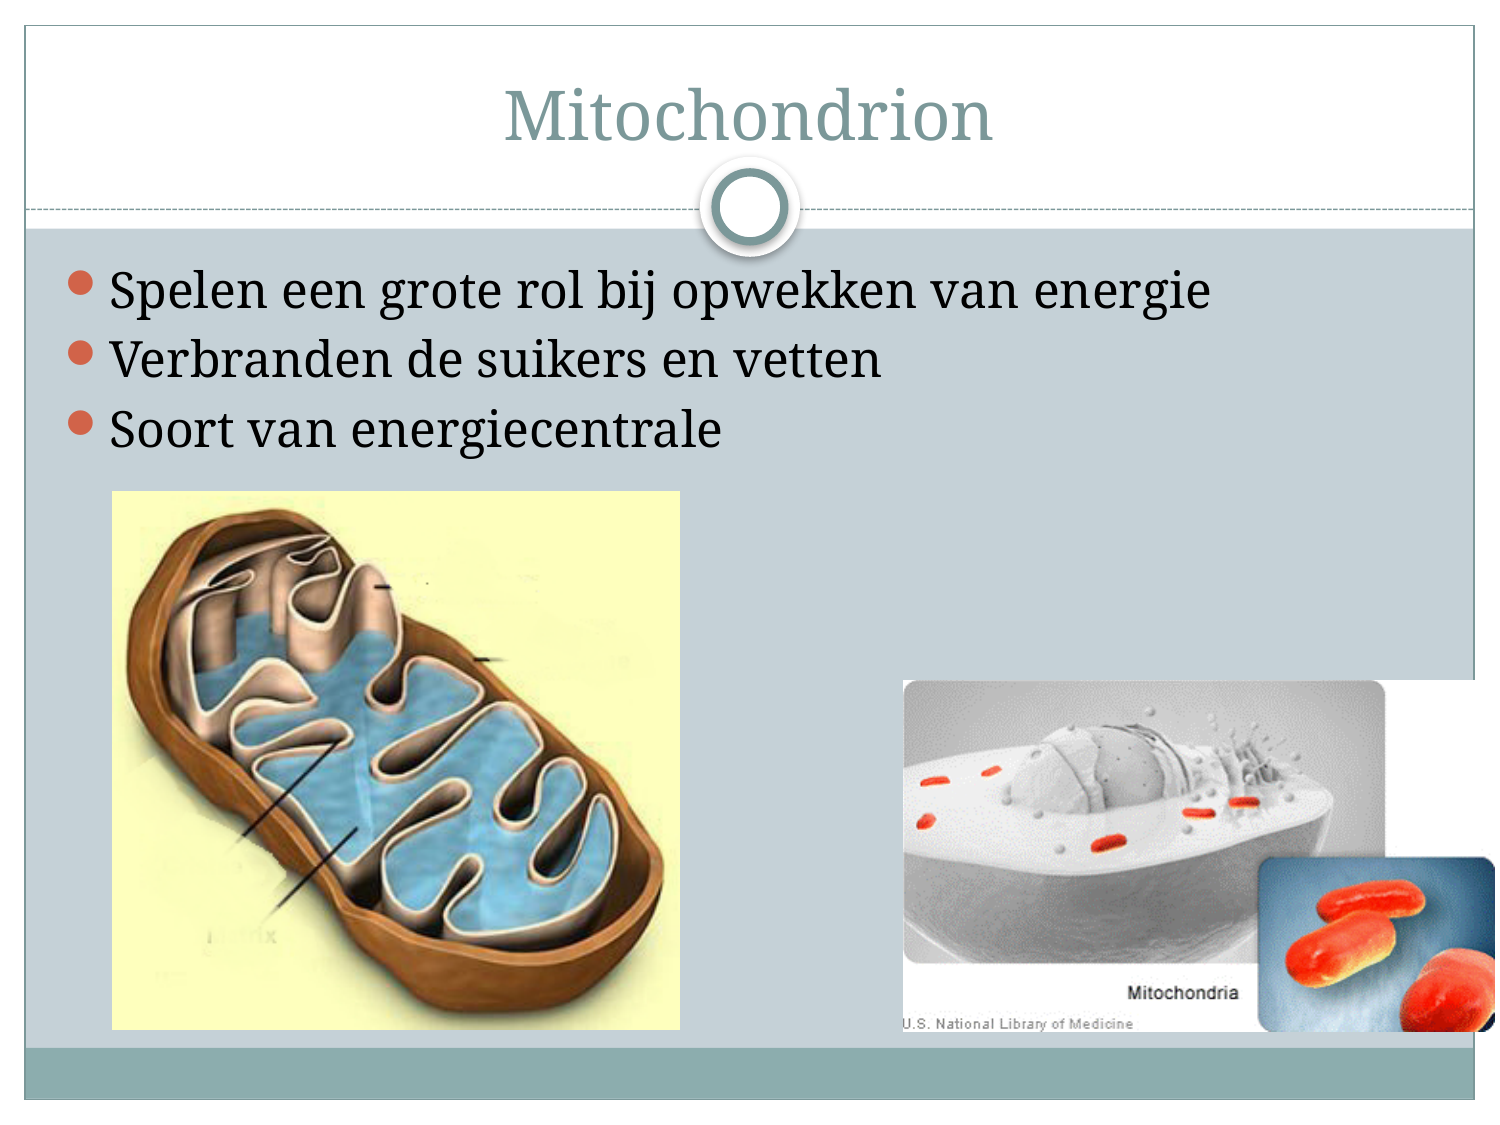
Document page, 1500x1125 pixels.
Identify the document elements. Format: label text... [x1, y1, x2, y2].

picture [112, 491, 680, 1030]
title Mitochondrion [49, 37, 1450, 163]
picture [903, 680, 1495, 1032]
list Spelen een grote rol bij opwekken van energie Verbranden de suikers en vetten Soort van energiecentrale [49, 250, 1445, 1001]
